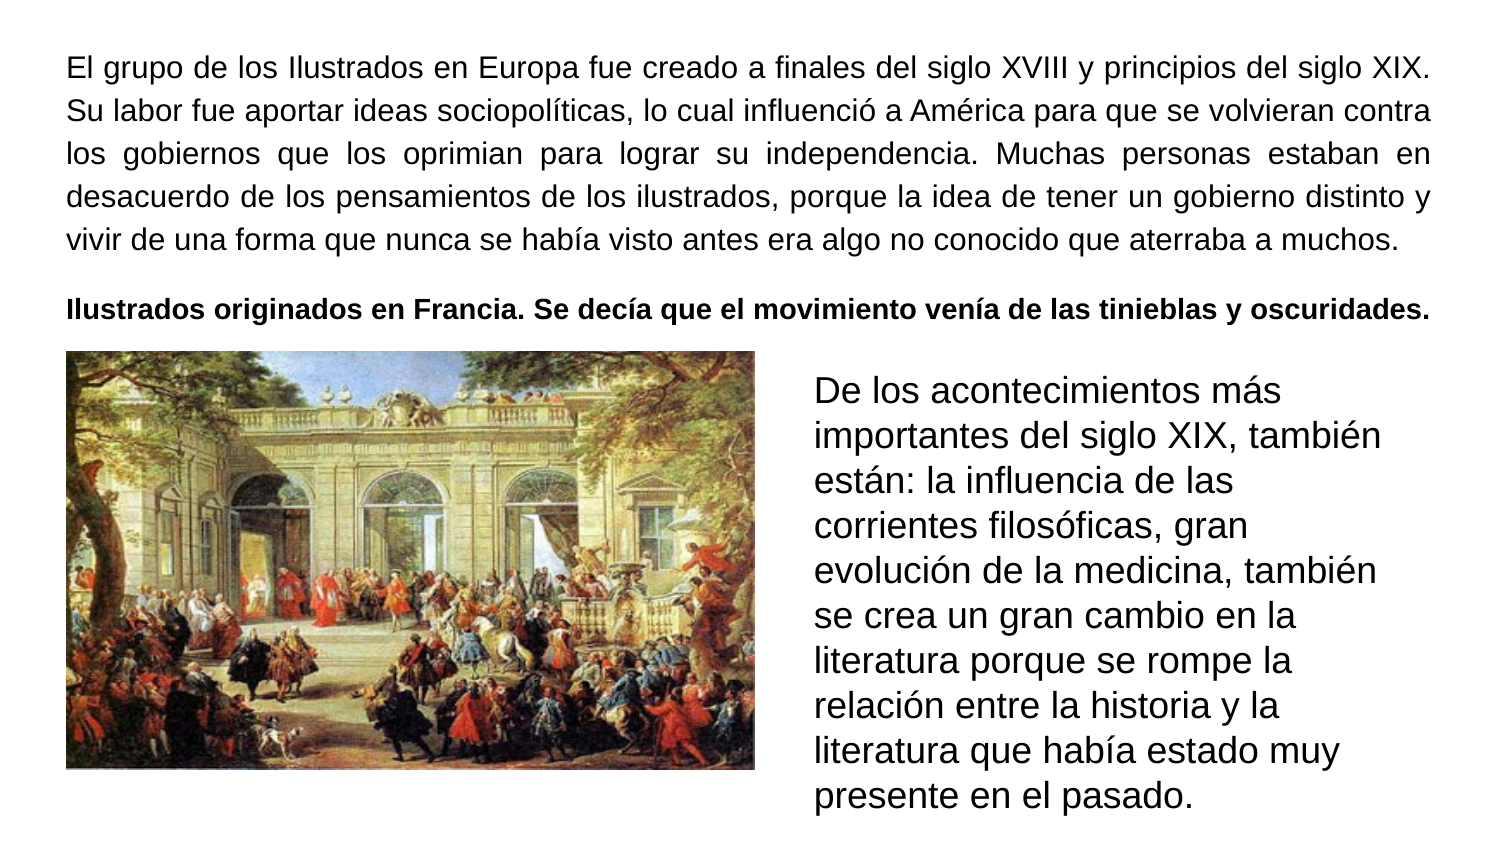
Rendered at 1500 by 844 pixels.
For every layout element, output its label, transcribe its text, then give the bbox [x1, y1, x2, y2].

picture [66, 350, 755, 770]
list El grupo de los Ilustrados en Europa fue creado a finales del siglo XVIII y principios del siglo XIX. Su labor fue aportar ideas sociopolíticas, lo cual influenció a América para que se volvieran contra los gobiernos que los oprimian para lograr su independencia. Muchas personas estaban en desacuerdo de los pensamientos de los ilustrados, porque la idea de tener un gobierno distinto y vivir de una forma que nunca se había visto antes era algo no conocido que aterraba a muchos. Ilustrados originados en Francia. Se decía que el movimiento venía de las tinieblas y oscuridades. [51, 26, 1449, 352]
text_box De los acontecimientos más importantes del siglo XIX, también están: la influencia de las corrientes filosóficas, gran evolución de la medicina, también se crea un gran cambio en la literatura porque se rompe la relación entre la historia y la literatura que había estado muy presente en el pasado. [798, 351, 1415, 731]
